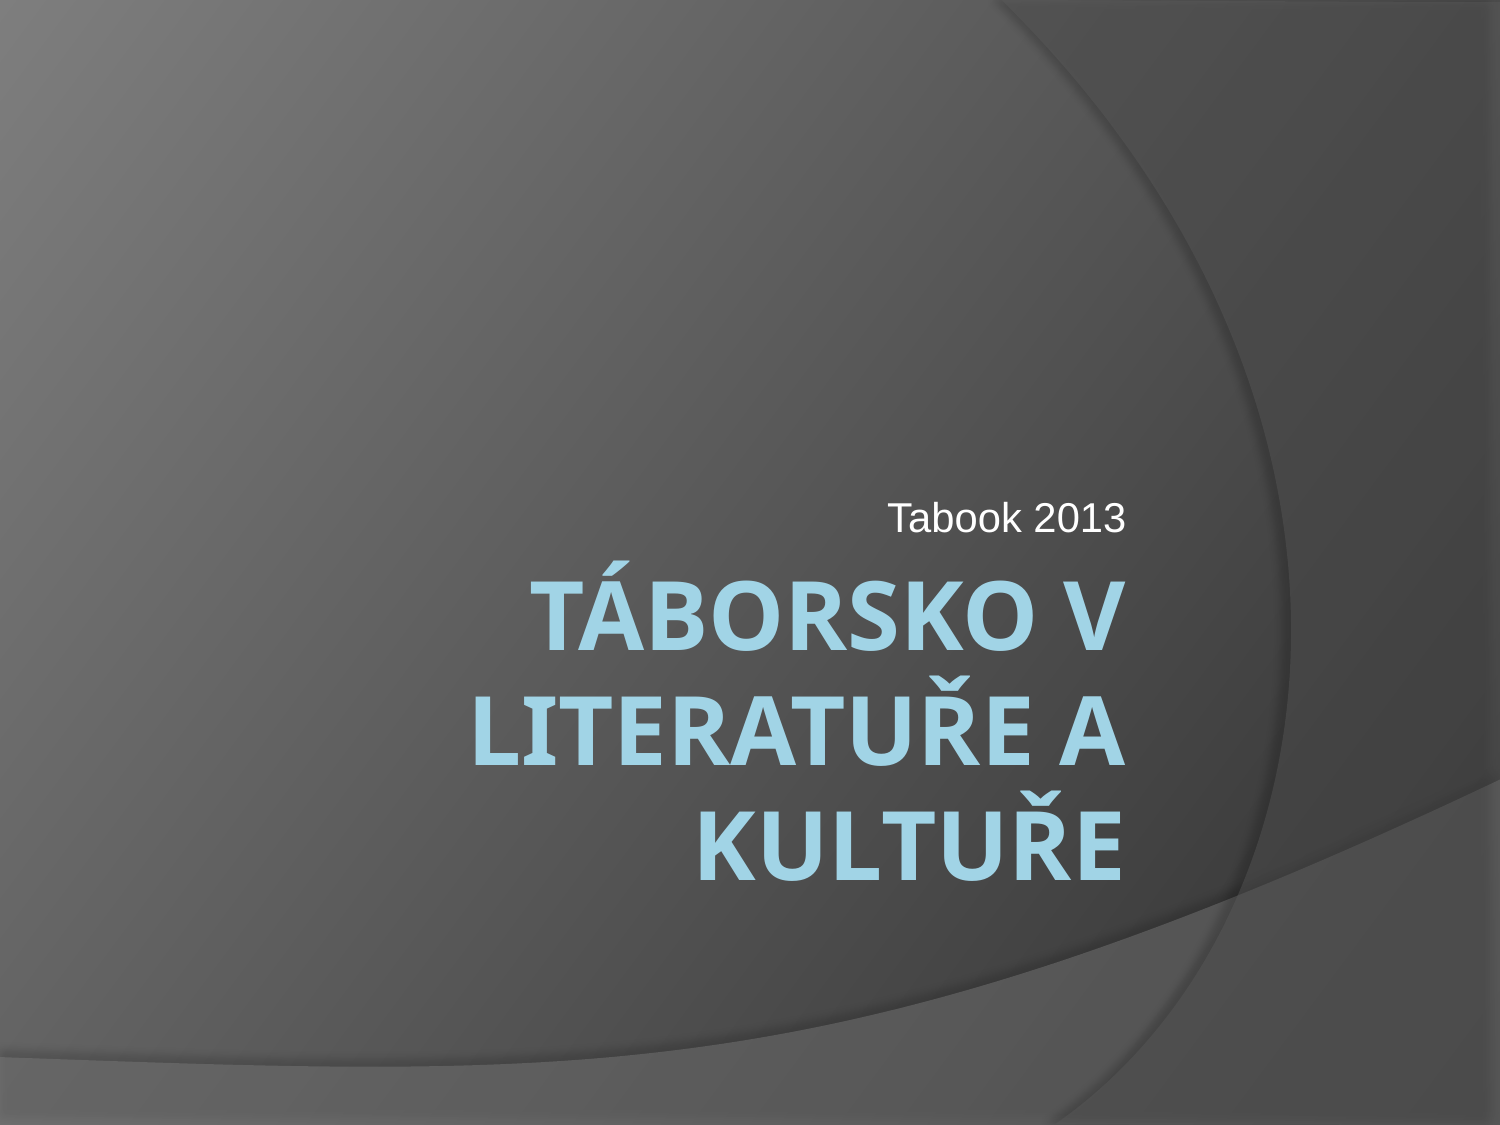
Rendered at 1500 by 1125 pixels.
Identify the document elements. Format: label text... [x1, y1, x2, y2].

title Táborsko v literatuře a kultuře [70, 547, 1134, 925]
subtitle Tabook 2013 [71, 253, 1134, 541]
